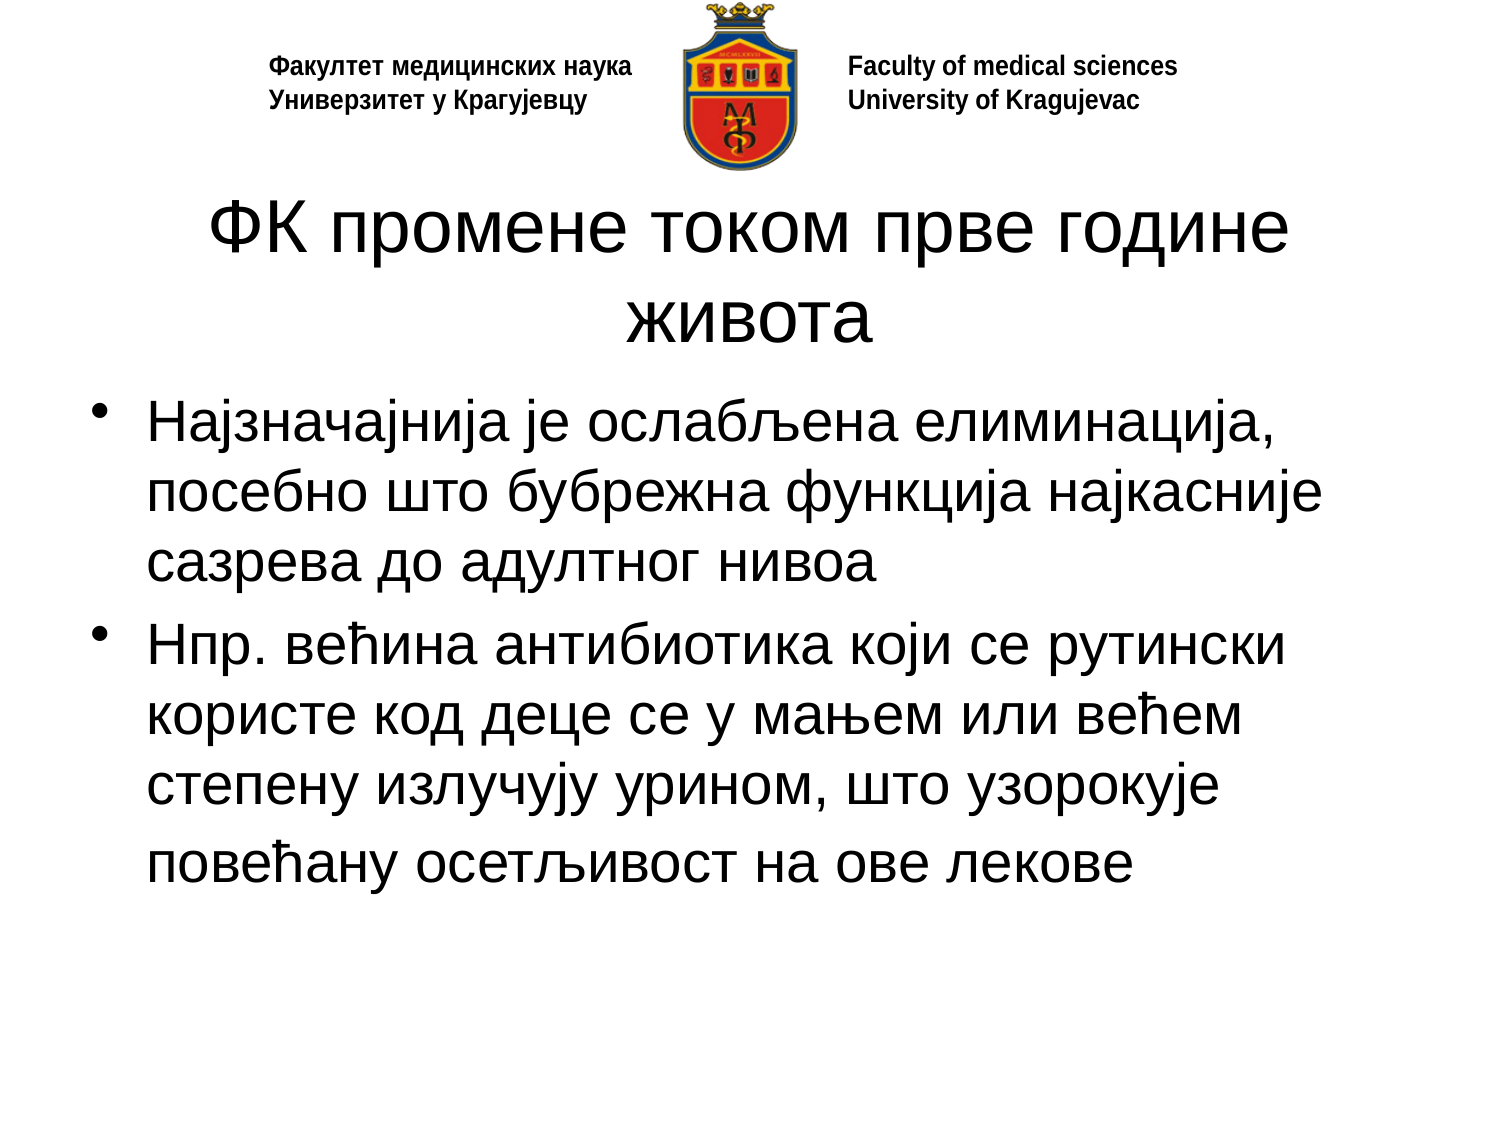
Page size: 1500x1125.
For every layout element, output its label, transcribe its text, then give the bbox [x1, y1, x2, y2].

title ФК промене током прве године живота [74, 173, 1426, 362]
list Најзначајнија је ослабљена елиминација, посебно што бубрежна функција најкасније сазрева до адултног нивоа Нпр. већина антибиотика који се рутински користе код деце се у мањем или већем степену излучују урином, што узорокује повећану осетљивост на ове лекове [74, 374, 1426, 1118]
